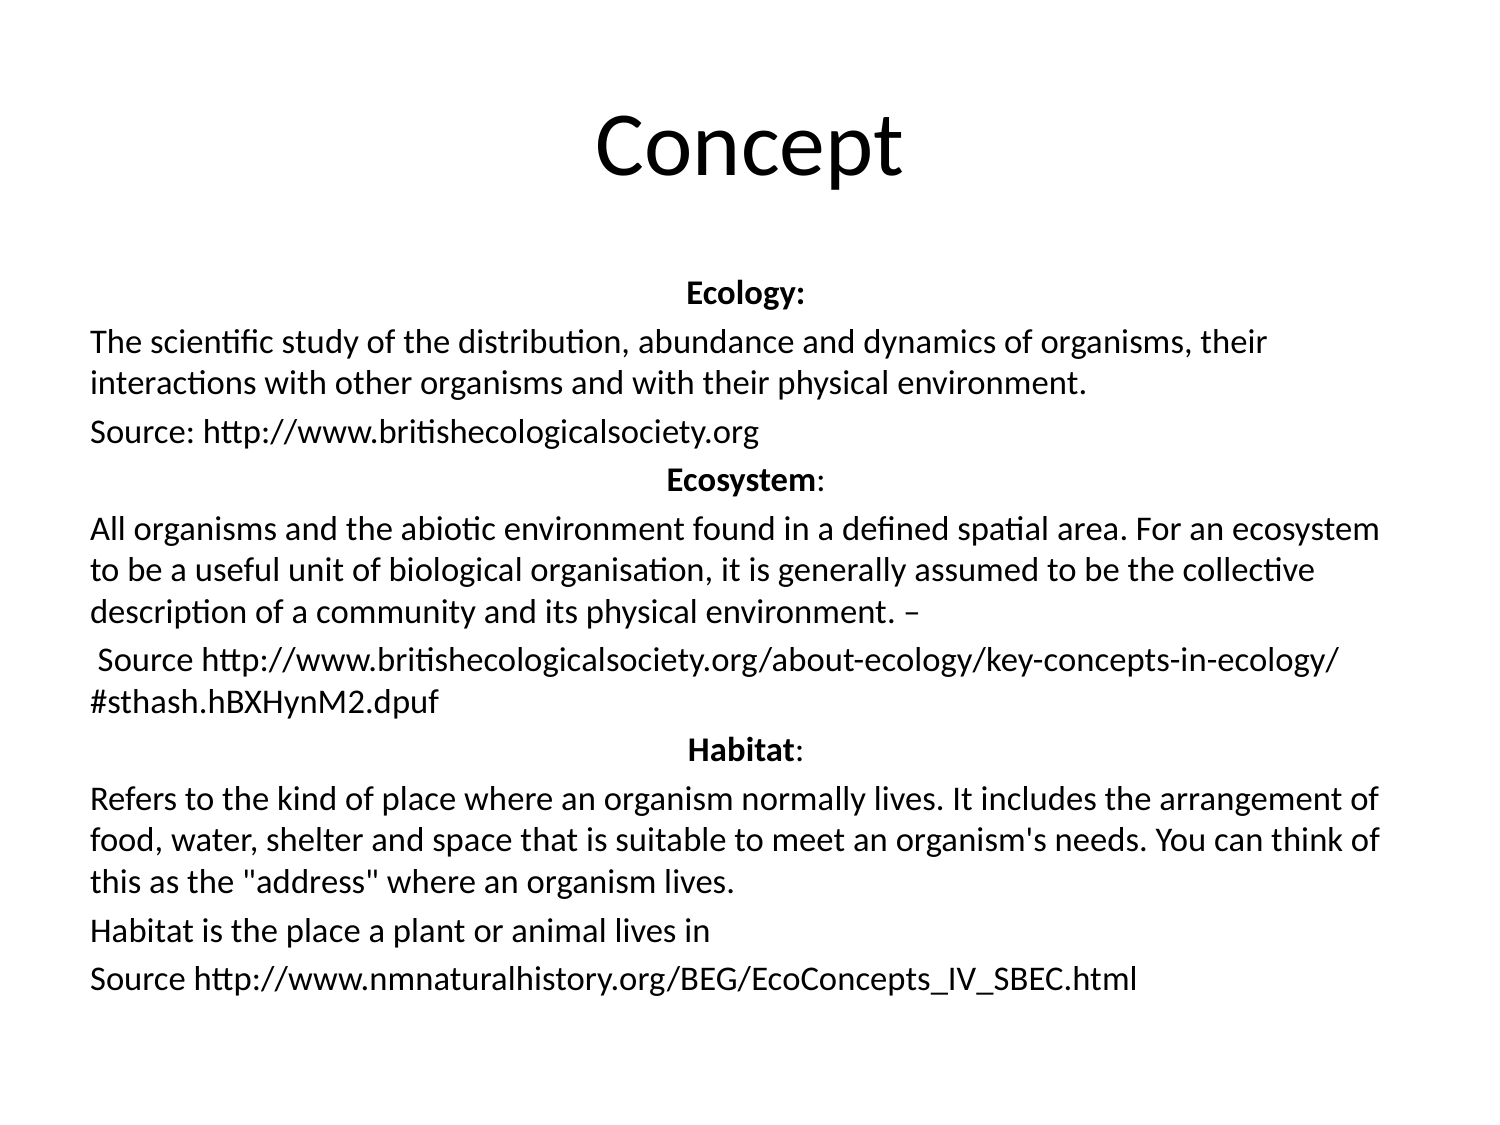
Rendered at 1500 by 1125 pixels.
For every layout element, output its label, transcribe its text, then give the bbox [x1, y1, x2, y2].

list Ecology: The scientific study of the distribution, abundance and dynamics of organisms, their interactions with other organisms and with their physical environment. Source: http://www.britishecologicalsociety.org Ecosystem: All organisms and the abiotic environment found in a defined spatial area. For an ecosystem to be a useful unit of biological organisation, it is generally assumed to be the collective description of a community and its physical environment. – Source http://www.britishecologicalsociety.org/about-ecology/key-concepts-in-ecology/#sthash.hBXHynM2.dpuf Habitat: Refers to the kind of place where an organism normally lives. It includes the arrangement of food, water, shelter and space that is suitable to meet an organism's needs. You can think of this as the "address" where an organism lives. Habitat is the place a plant or animal lives in Source http://www.nmnaturalhistory.org/BEG/EcoConcepts_IV_SBEC.html [75, 262, 1425, 1005]
title Concept [75, 45, 1425, 233]
